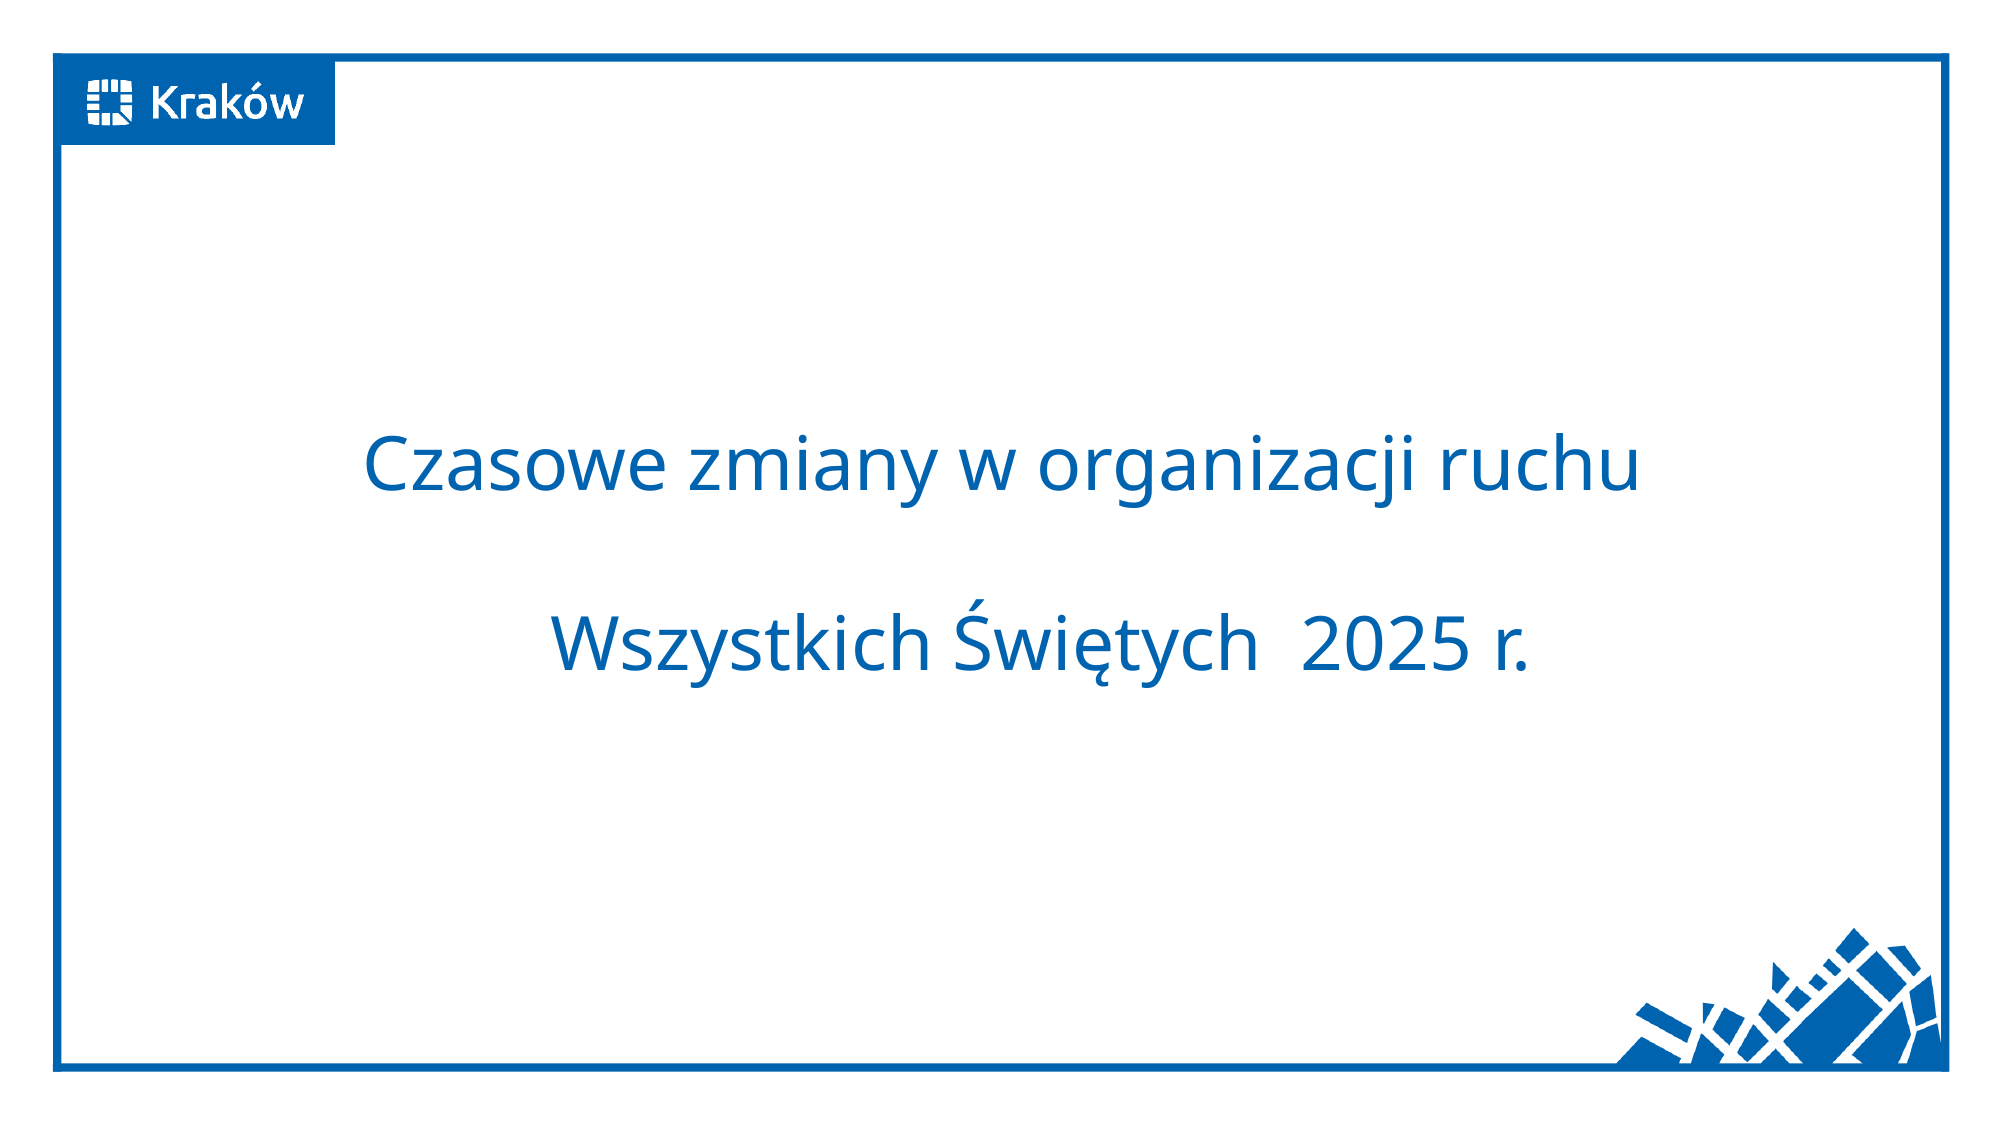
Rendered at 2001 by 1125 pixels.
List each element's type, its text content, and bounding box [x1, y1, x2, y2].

text_box Czasowe zmiany w organizacji ruchu Wszystkich Świętych 2025 r. [317, 408, 1709, 693]
picture [56, 59, 335, 145]
picture [1610, 925, 1941, 1063]
